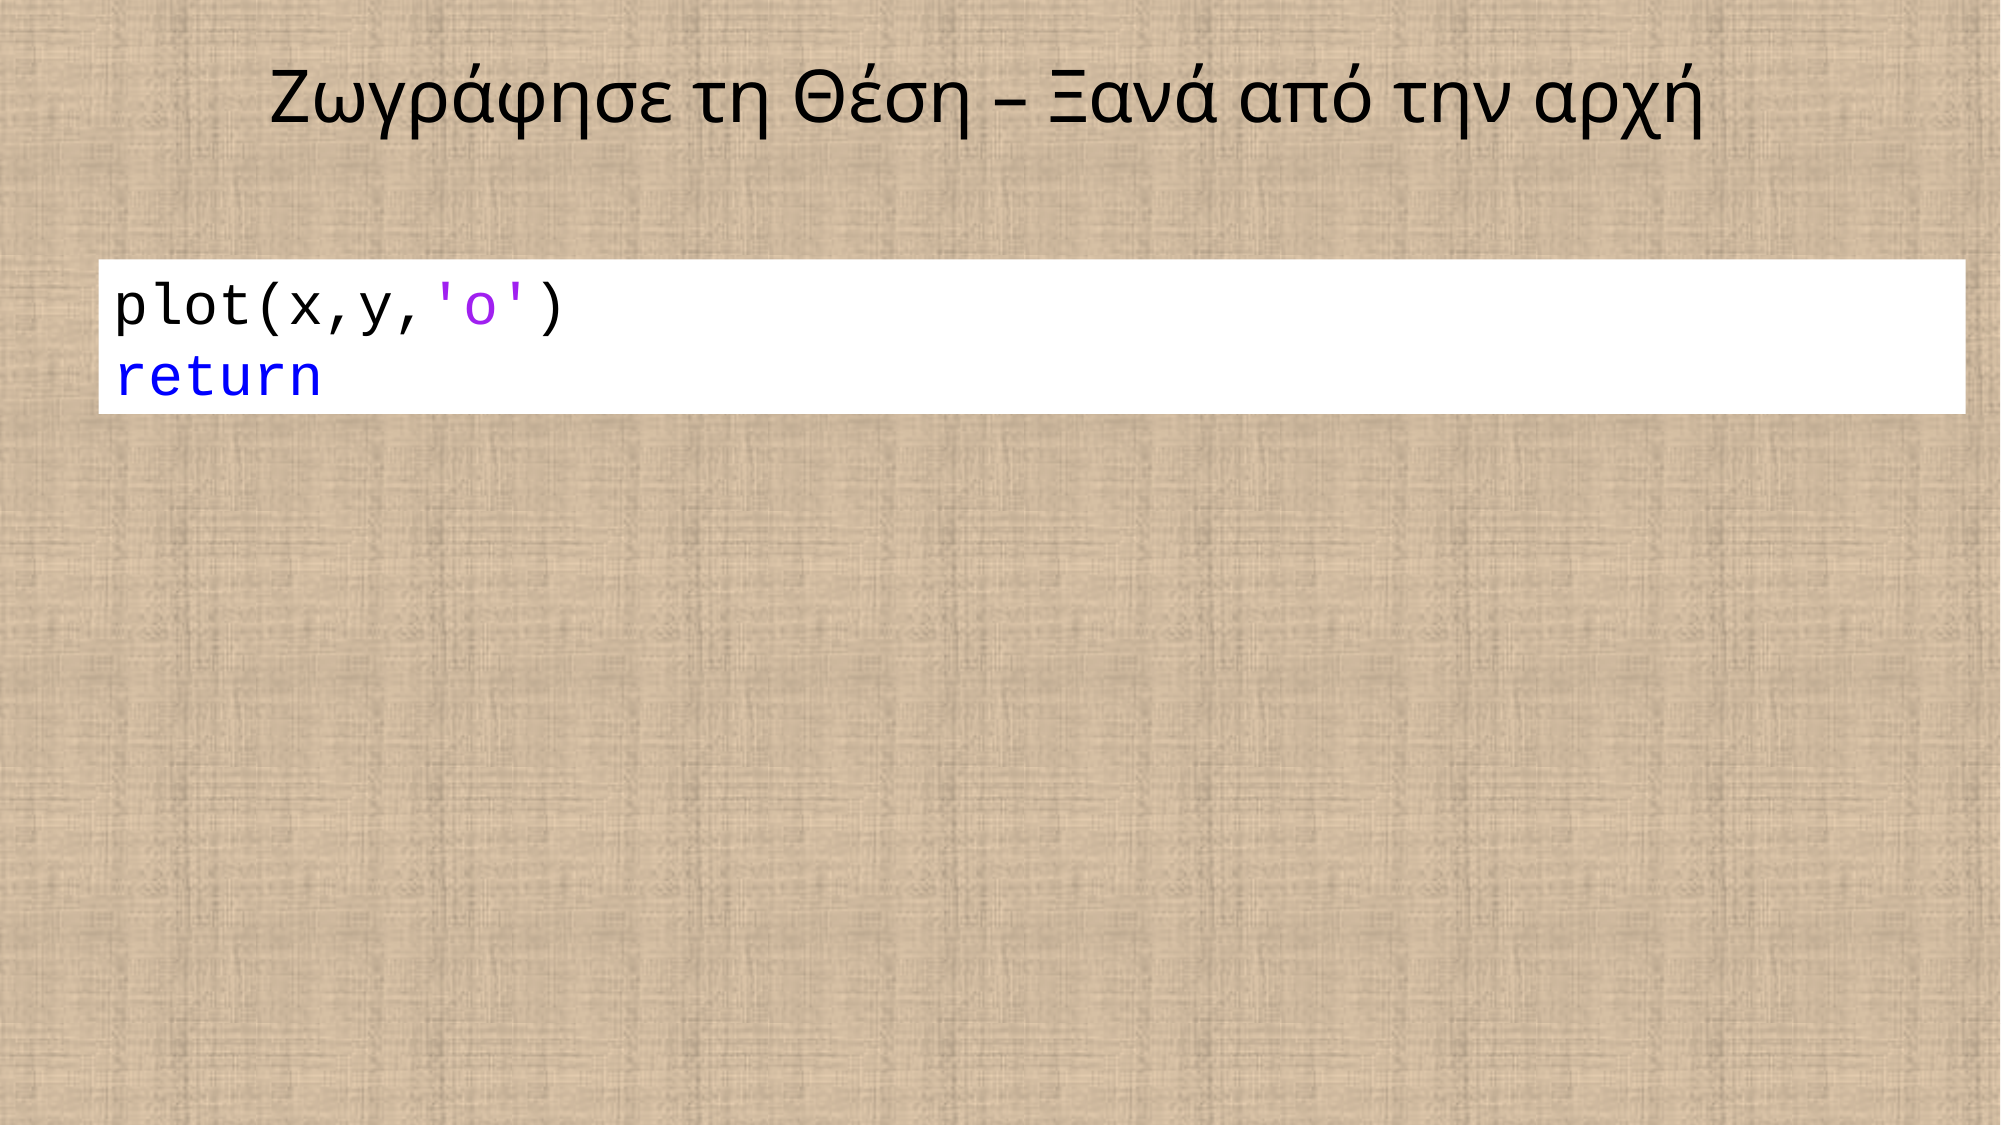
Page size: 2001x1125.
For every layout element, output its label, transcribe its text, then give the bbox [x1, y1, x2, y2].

title Ζωγράφησε τη Θέση – Ξανά από την αρχή [238, 35, 1739, 146]
text_box plot(x,y,'o') return [98, 259, 1966, 414]
